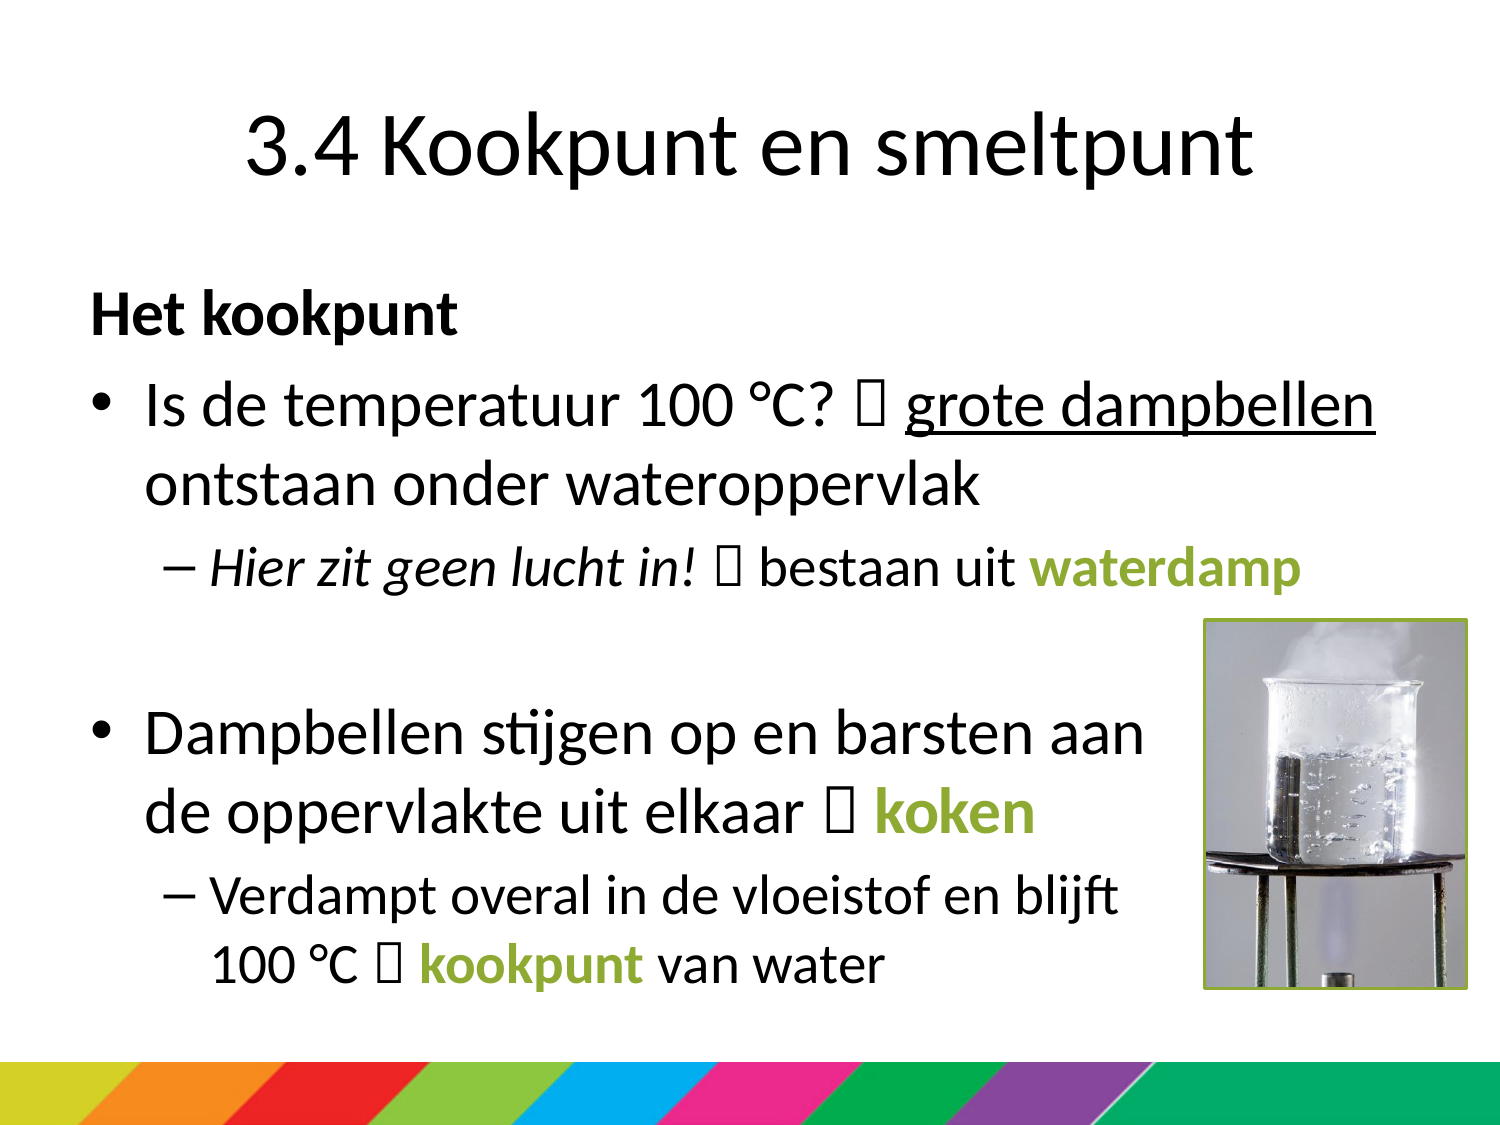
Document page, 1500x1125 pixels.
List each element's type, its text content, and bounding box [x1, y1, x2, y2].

list Het kookpunt Is de temperatuur 100 °C?  grote dampbellen ontstaan onder wateroppervlak Hier zit geen lucht in!  bestaan uit waterdamp Dampbellen stijgen op en barsten aan de oppervlakte uit elkaar  koken Verdampt overal in de vloeistof en blijft 100 °C  kookpunt van water [75, 262, 1425, 1005]
picture [1205, 621, 1465, 987]
picture [0, 1062, 574, 1125]
picture [656, 1062, 1500, 1125]
title 3.4 Kookpunt en smeltpunt [75, 45, 1425, 233]
